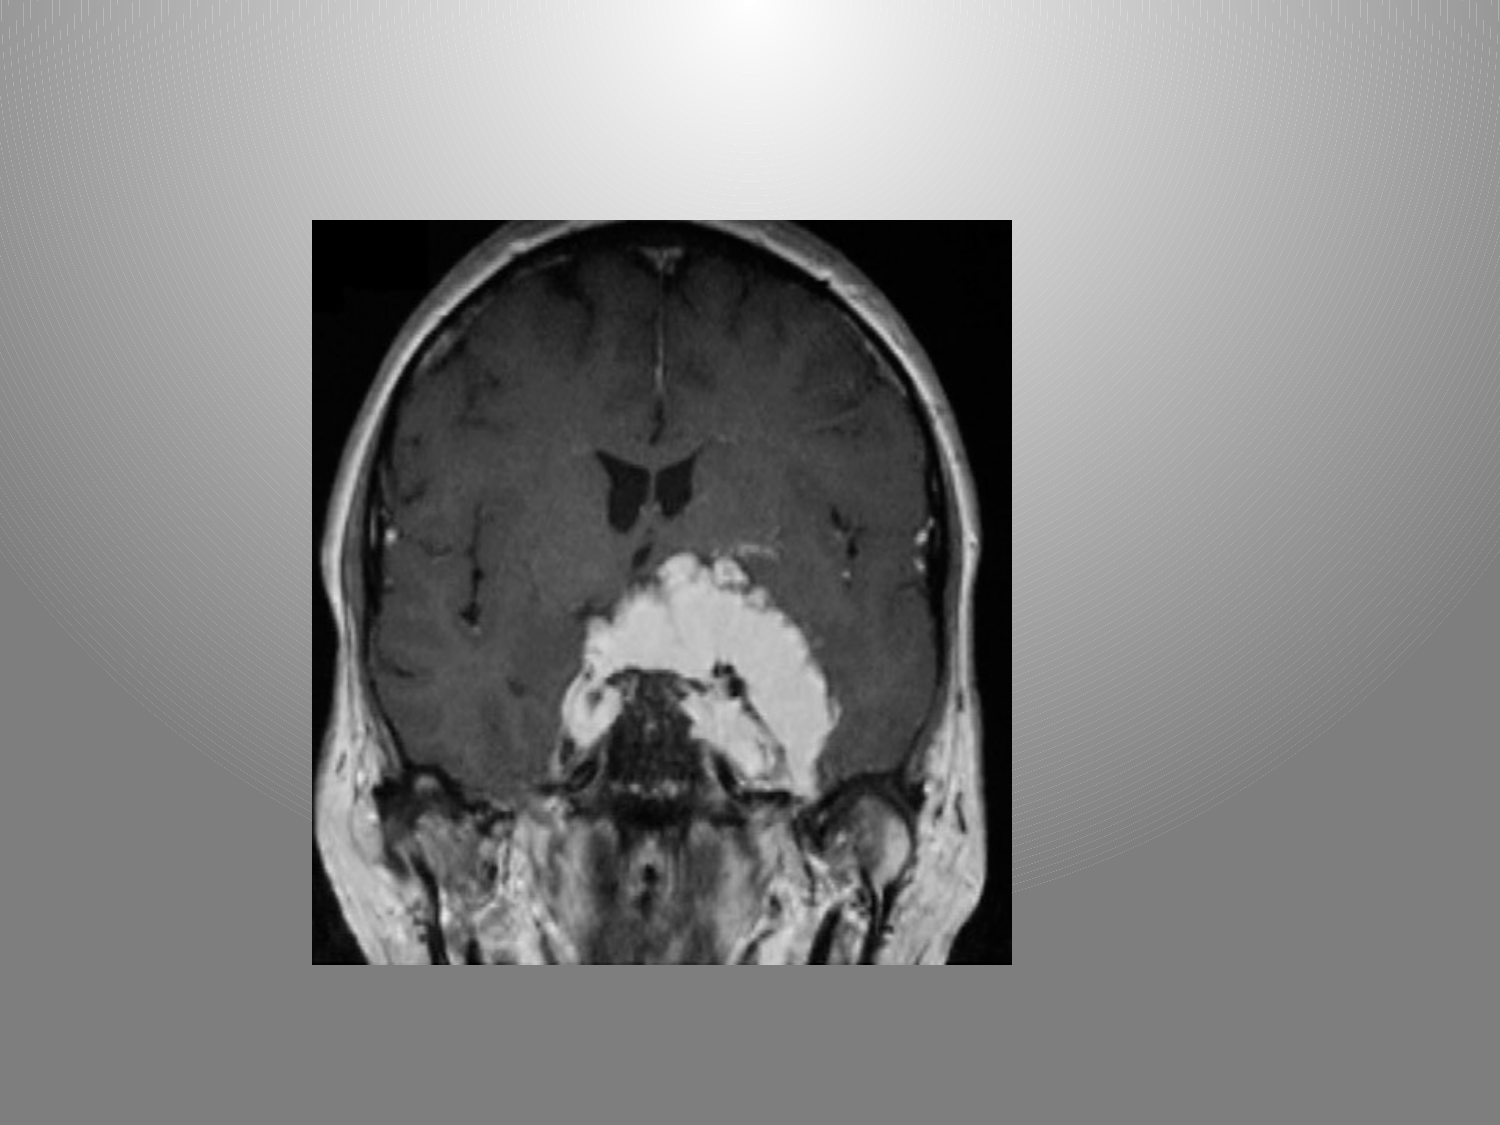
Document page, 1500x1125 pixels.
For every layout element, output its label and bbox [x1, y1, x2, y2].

picture [312, 219, 1012, 965]
